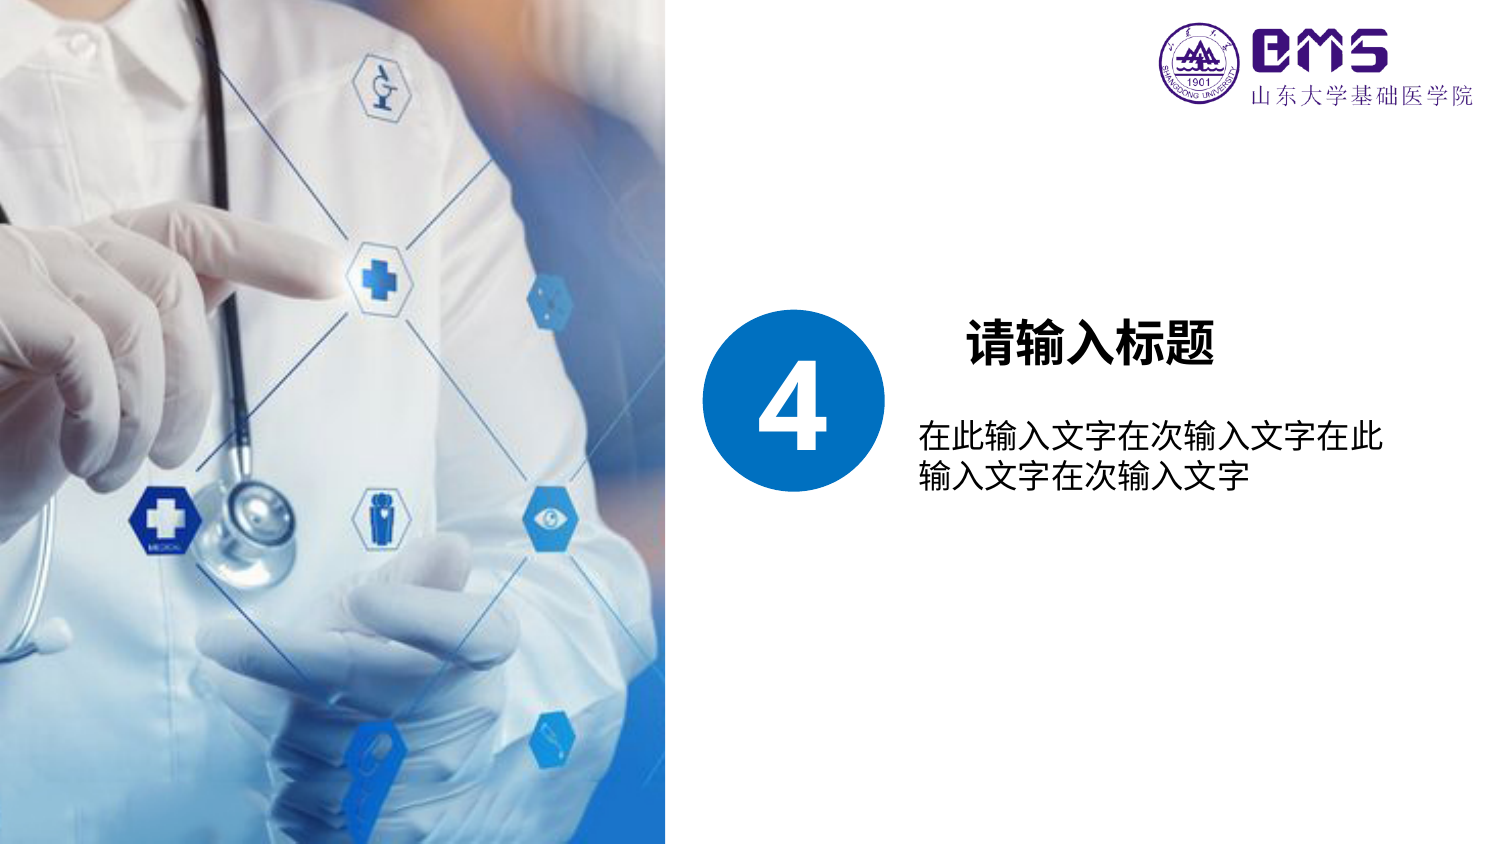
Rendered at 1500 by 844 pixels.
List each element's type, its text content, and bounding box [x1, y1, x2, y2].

text_box 4 [700, 307, 887, 494]
picture [0, 0, 666, 844]
picture [1127, 0, 1500, 151]
text_box 请输入标题 [950, 303, 1329, 379]
text_box 在此输入文字在次输入文字在此输入文字在次输入文字 [903, 408, 1400, 543]
